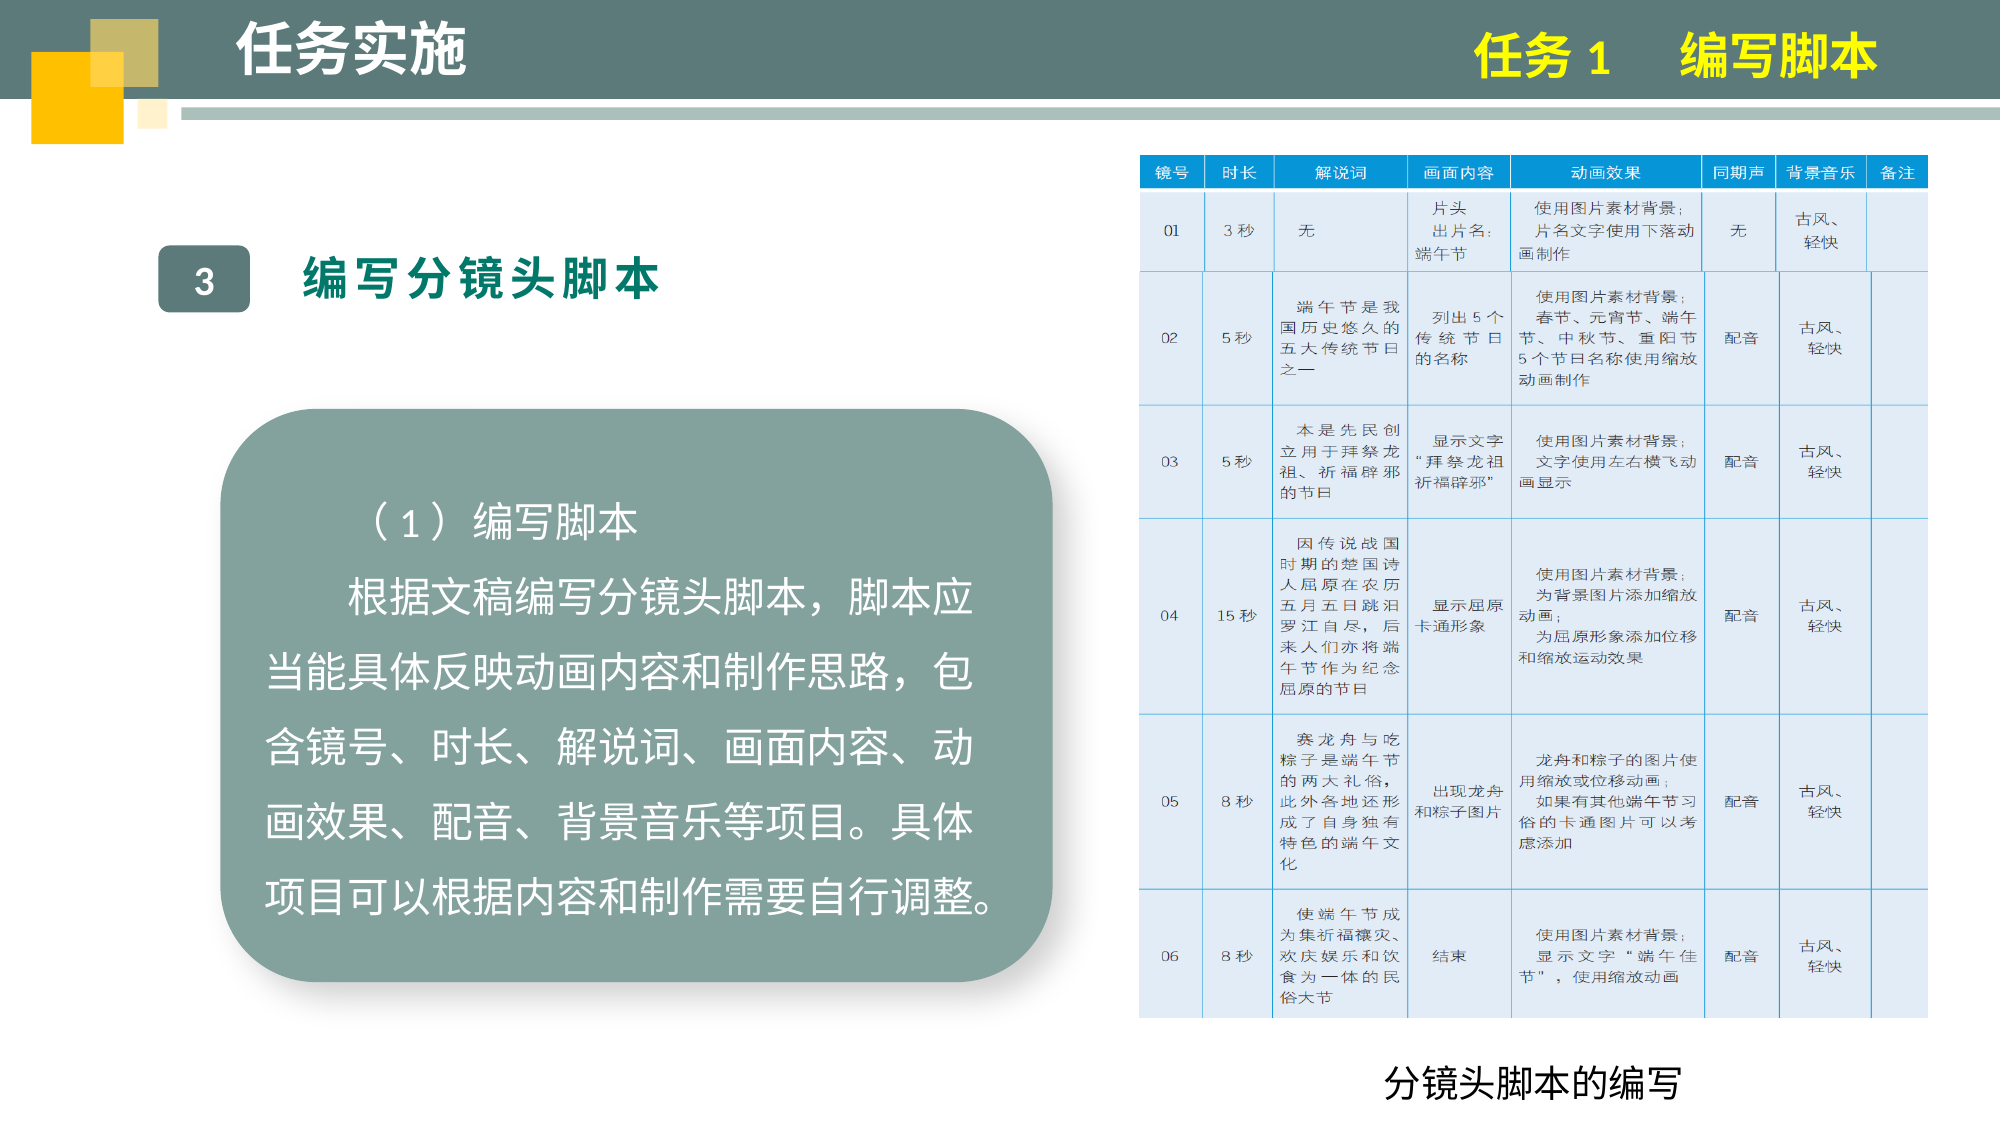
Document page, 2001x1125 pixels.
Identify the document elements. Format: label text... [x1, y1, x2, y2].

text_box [0, 0, 2000, 145]
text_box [158, 241, 1004, 313]
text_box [1139, 155, 1928, 1018]
text_box （1）编写脚本 根据文稿编写分镜头脚本，脚本应当能具体反映动画内容和制作思路，包含镜号、时长、解说词、画面内容、动画效果、配音、背景音乐等项目。具体项目可以根据内容和制作需要自行调整。 [249, 463, 1014, 929]
text_box [220, 408, 1053, 983]
text_box 分镜头脚本的编写 [1351, 1038, 1716, 1113]
